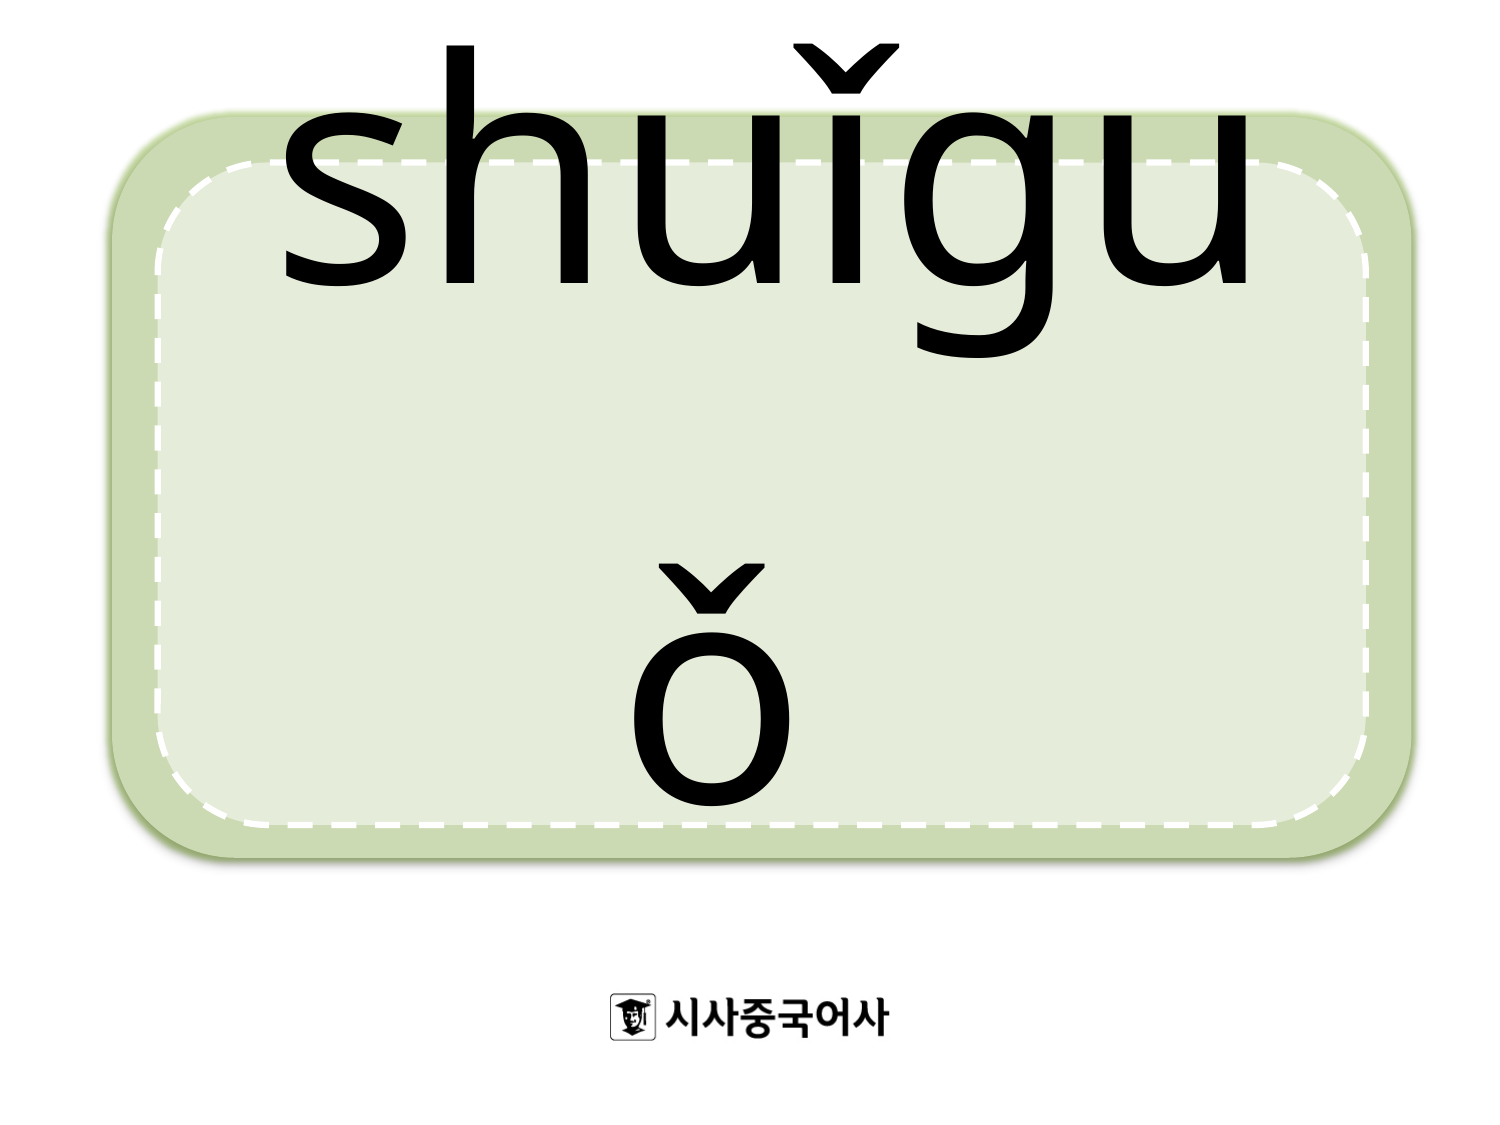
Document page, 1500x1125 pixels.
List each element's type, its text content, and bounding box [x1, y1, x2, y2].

picture [602, 987, 898, 1047]
text_box shuǐguǒ [167, 101, 1376, 765]
